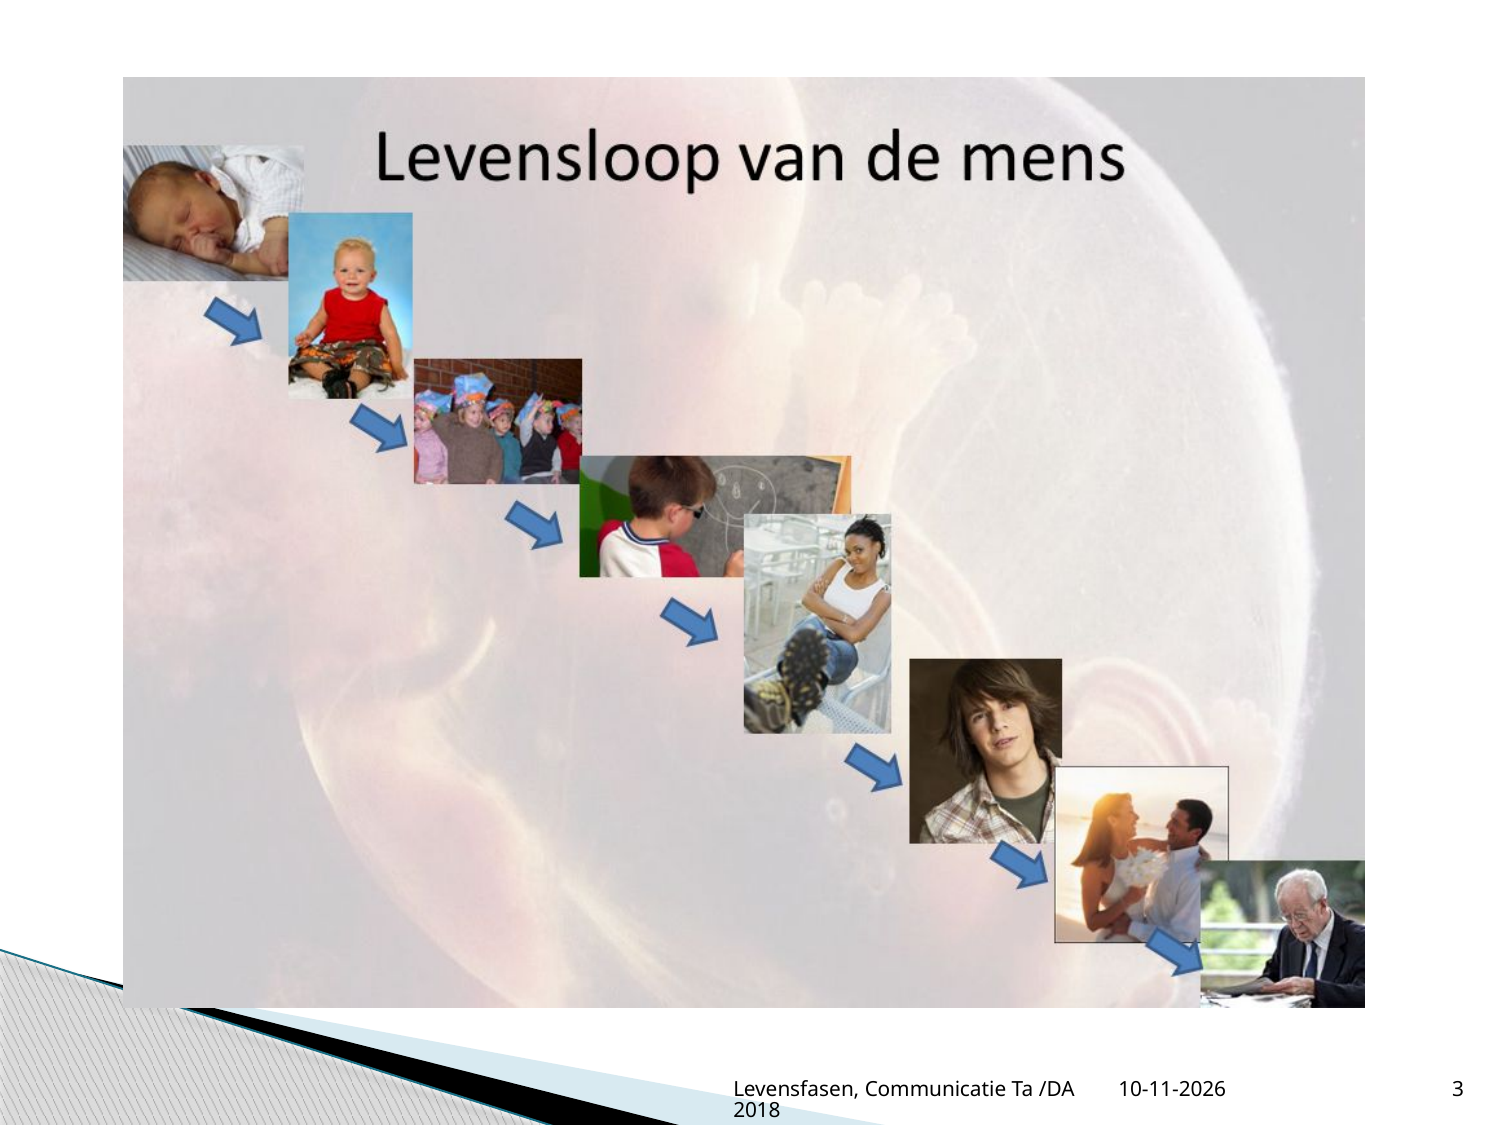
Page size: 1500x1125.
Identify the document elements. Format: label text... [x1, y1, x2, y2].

footer Levensfasen, Communicatie Ta /DA 2018 [718, 1051, 1105, 1112]
slide_number 3 [1418, 1051, 1479, 1112]
picture [123, 77, 1365, 1008]
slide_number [1105, 1051, 1418, 1112]
